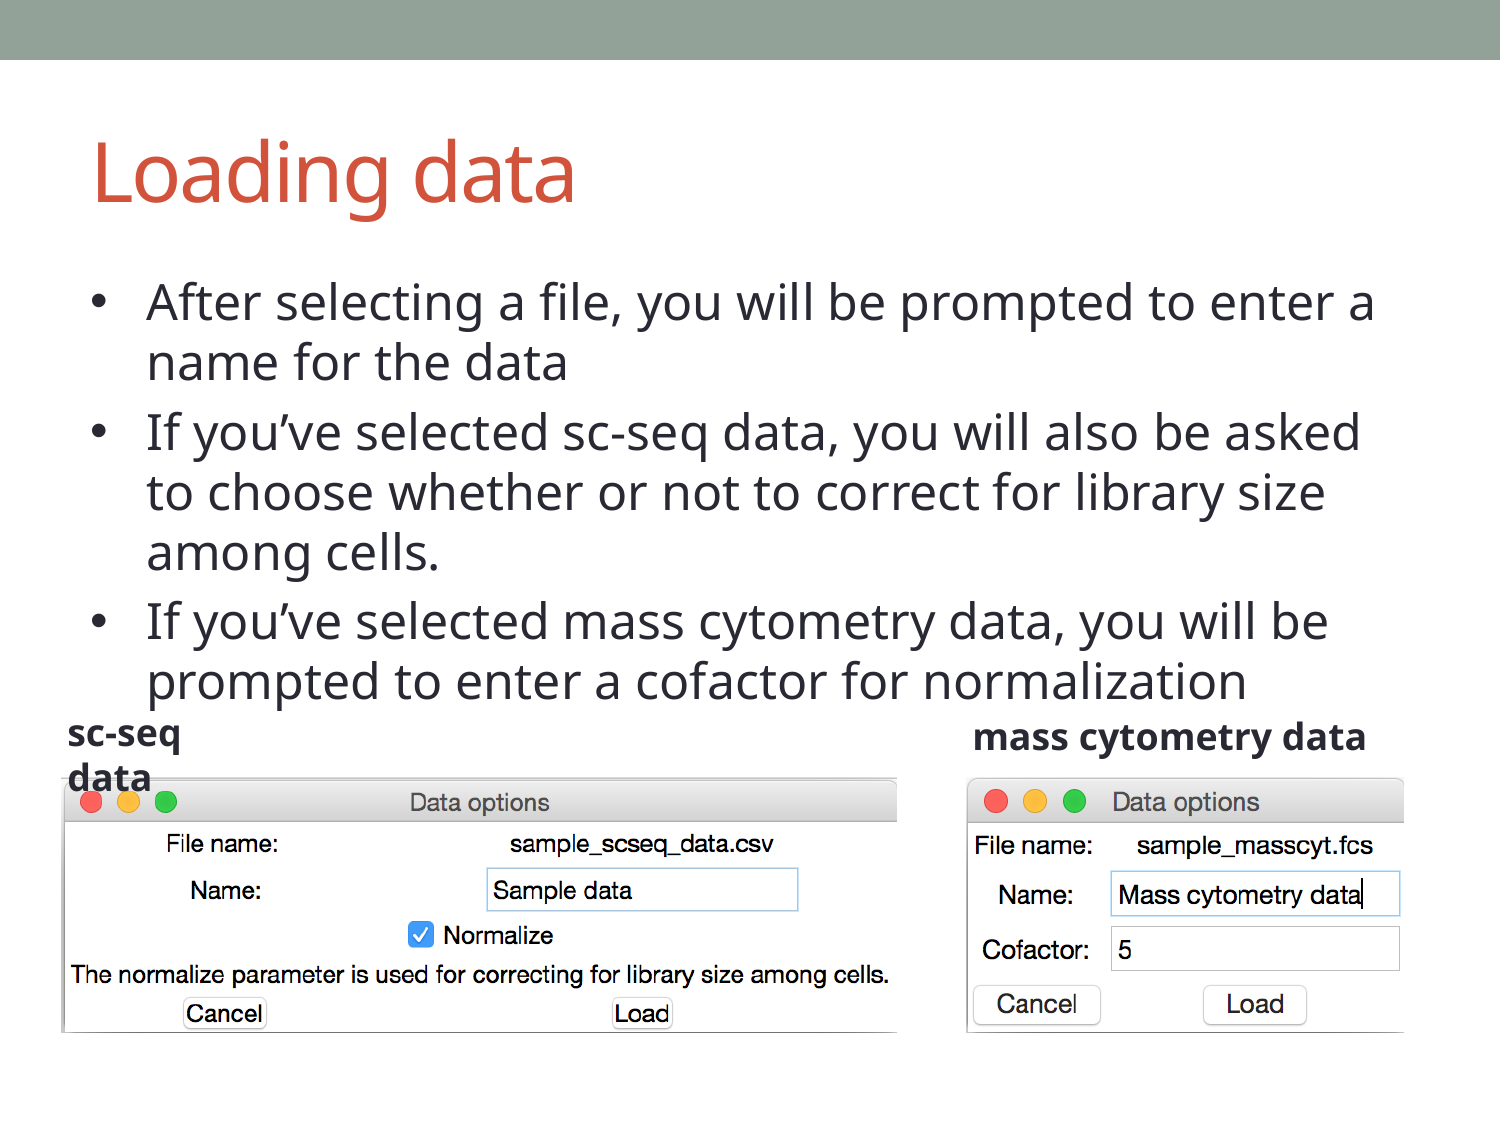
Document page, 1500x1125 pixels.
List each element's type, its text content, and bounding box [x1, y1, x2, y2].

picture [61, 777, 897, 1033]
text_box sc-seq data [52, 701, 286, 776]
text_box mass cytometry data [957, 705, 1393, 780]
picture [965, 777, 1404, 1033]
title Loading data [75, 87, 1425, 250]
text_box After selecting a file, you will be prompted to enter a name for the data If you’ve selected sc-seq data, you will also be asked to choose whether or not to correct for library size among cells. If you’ve selected mass cytometry data, you will be prompted to enter a cofactor for normalization [74, 262, 1425, 684]
